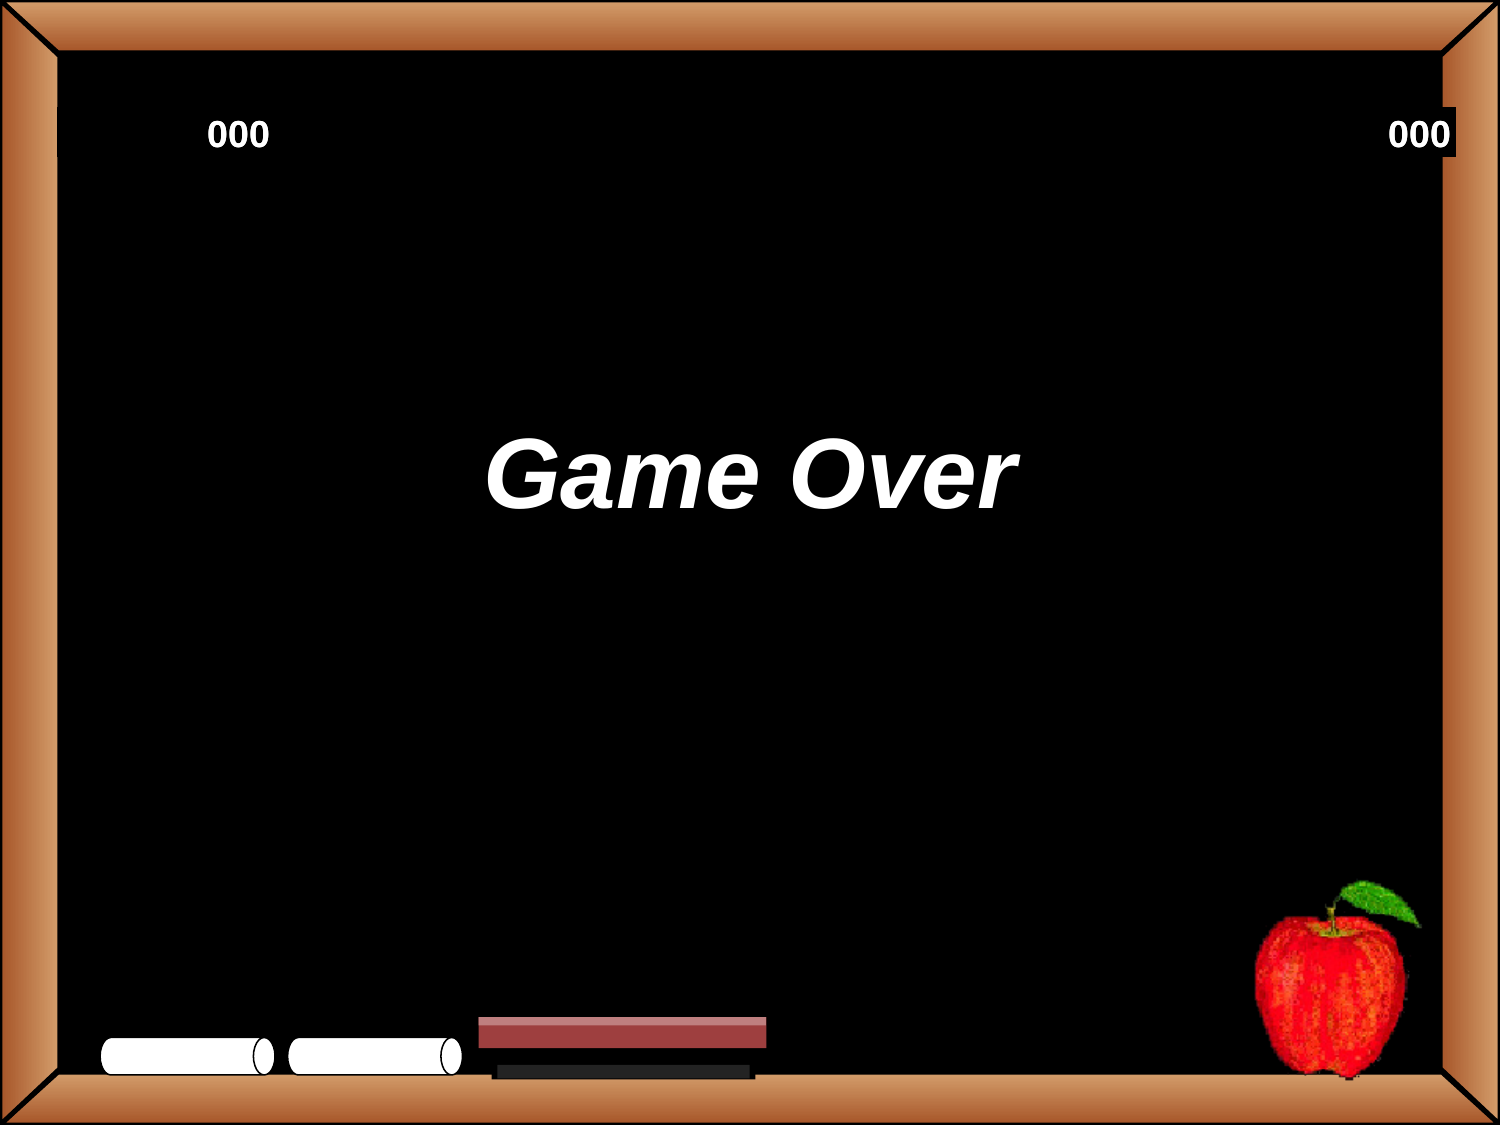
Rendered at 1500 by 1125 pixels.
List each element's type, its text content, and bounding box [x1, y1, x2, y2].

title Game Over [112, 374, 1388, 563]
picture [1250, 874, 1438, 1090]
